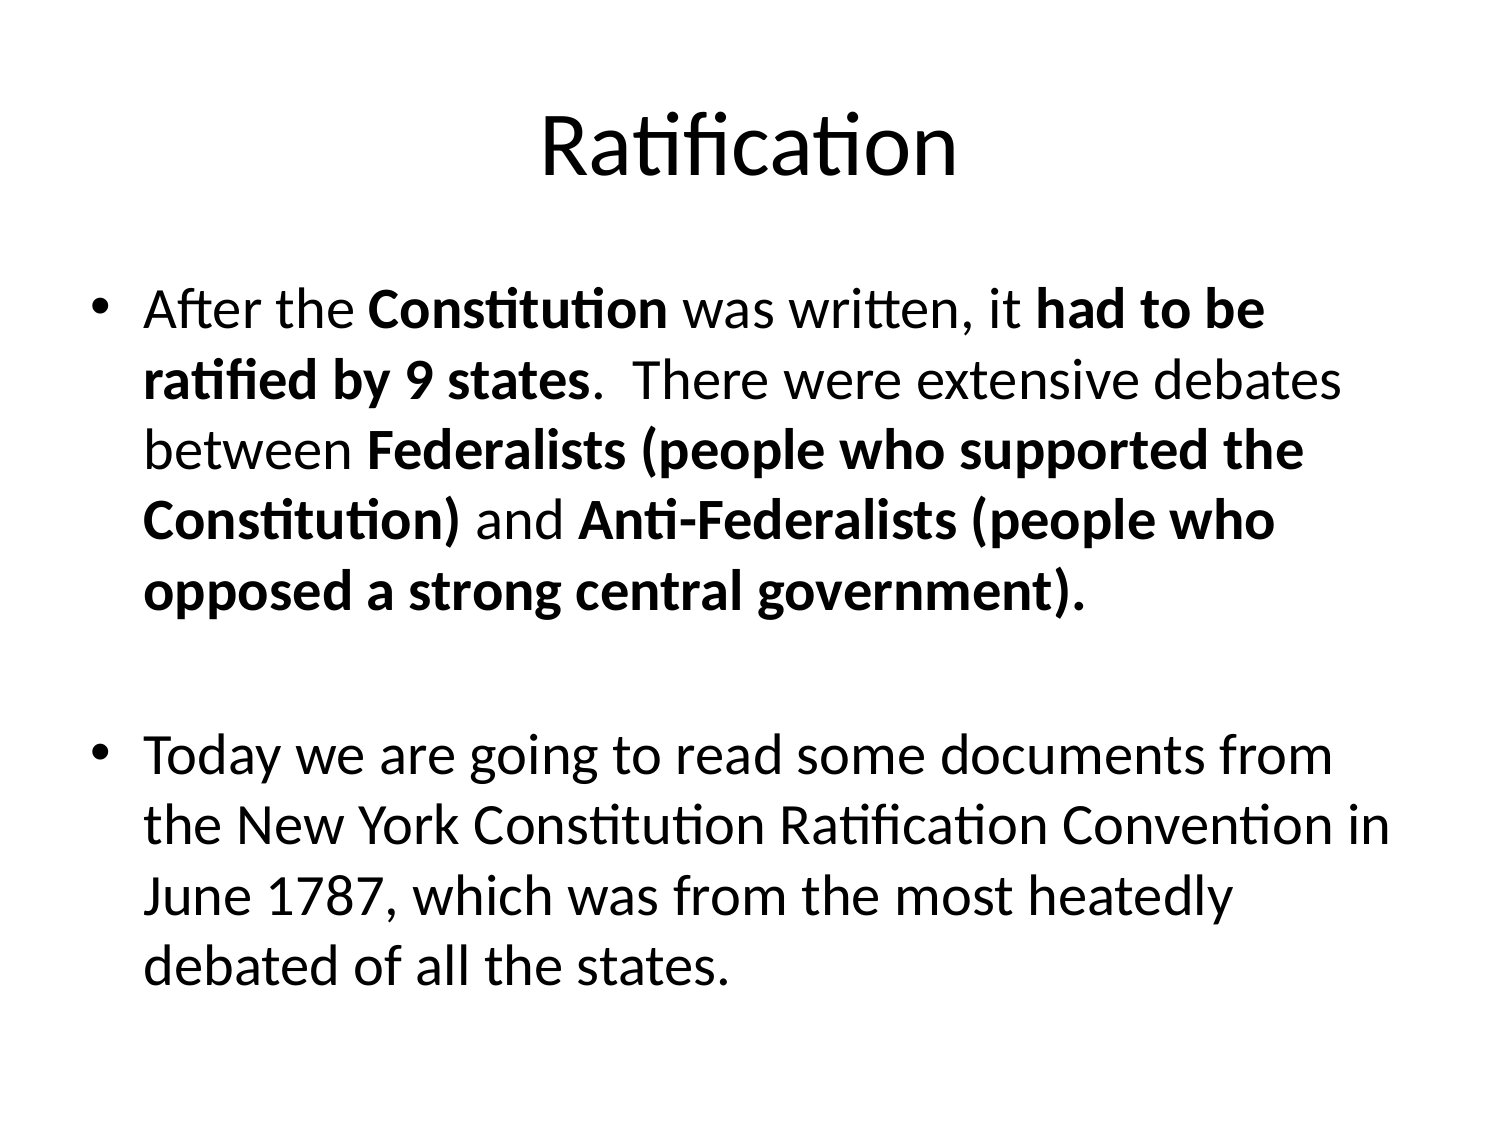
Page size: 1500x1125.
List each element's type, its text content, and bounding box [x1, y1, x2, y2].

list After the Constitution was written, it had to be ratified by 9 states. There were extensive debates between Federalists (people who supported the Constitution) and Anti-Federalists (people who opposed a strong central government). Today we are going to read some documents from the New York Constitution Ratification Convention in June 1787, which was from the most heatedly debated of all the states. [75, 262, 1425, 1005]
title Ratification [75, 45, 1425, 233]
